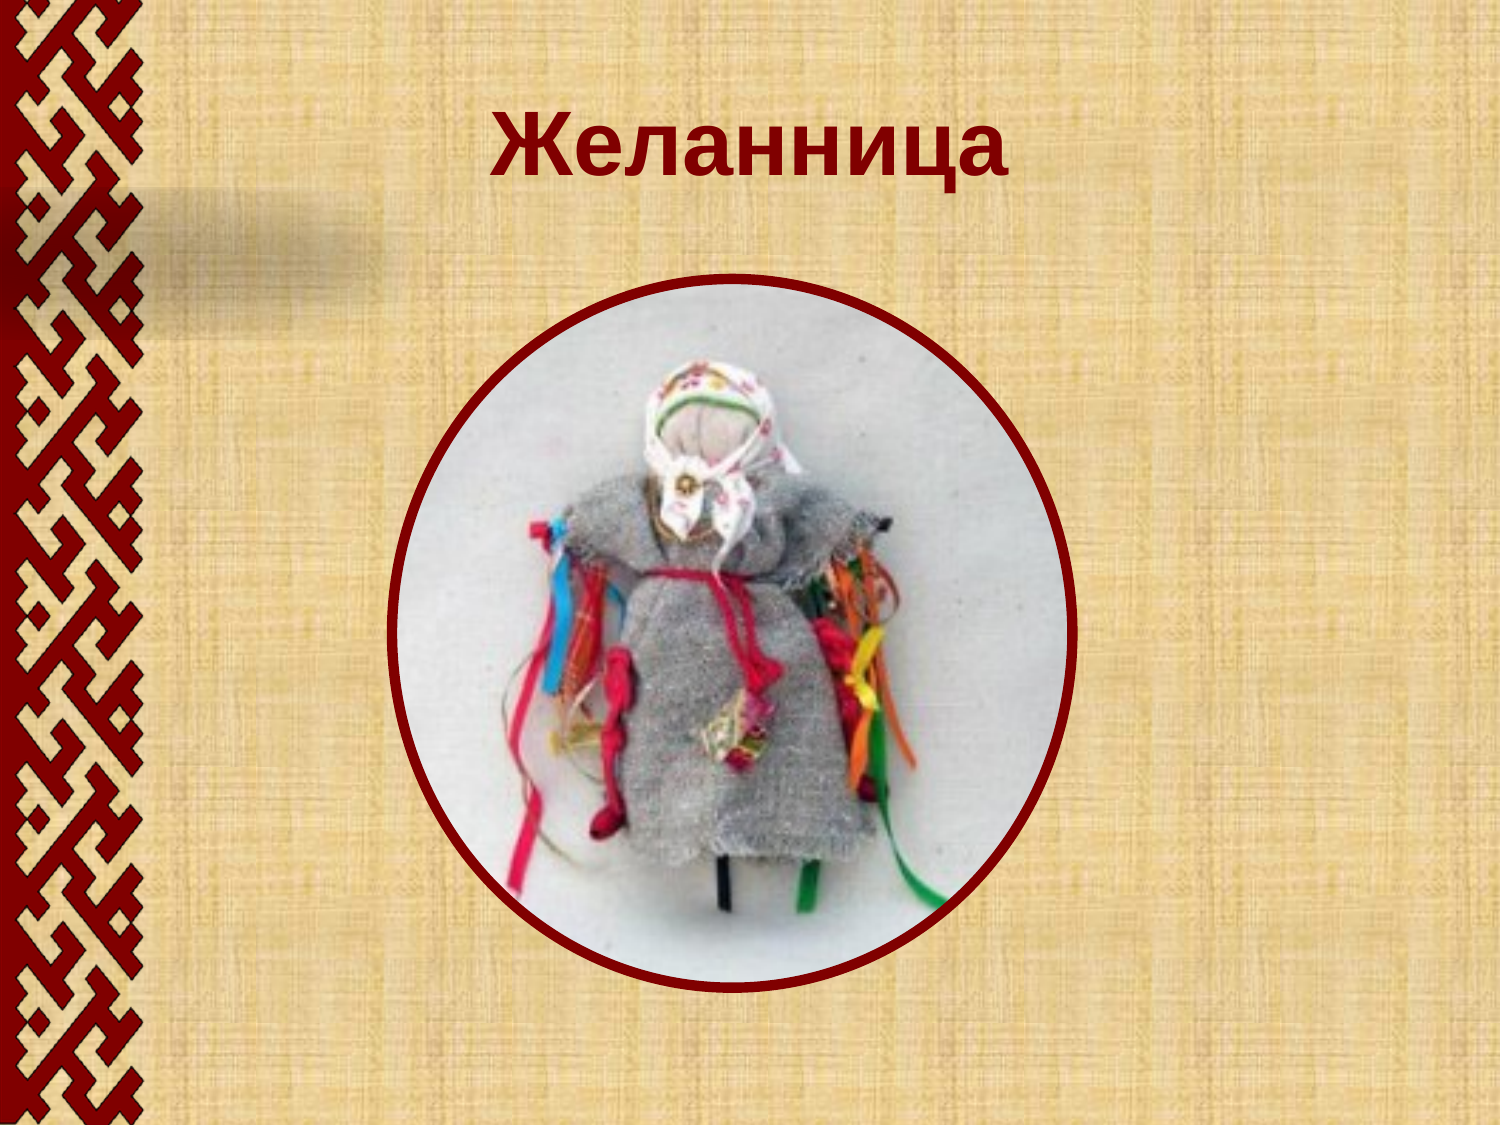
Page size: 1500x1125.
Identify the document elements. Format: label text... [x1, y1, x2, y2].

title Желанница [325, 45, 1425, 233]
picture [0, 0, 1500, 1125]
